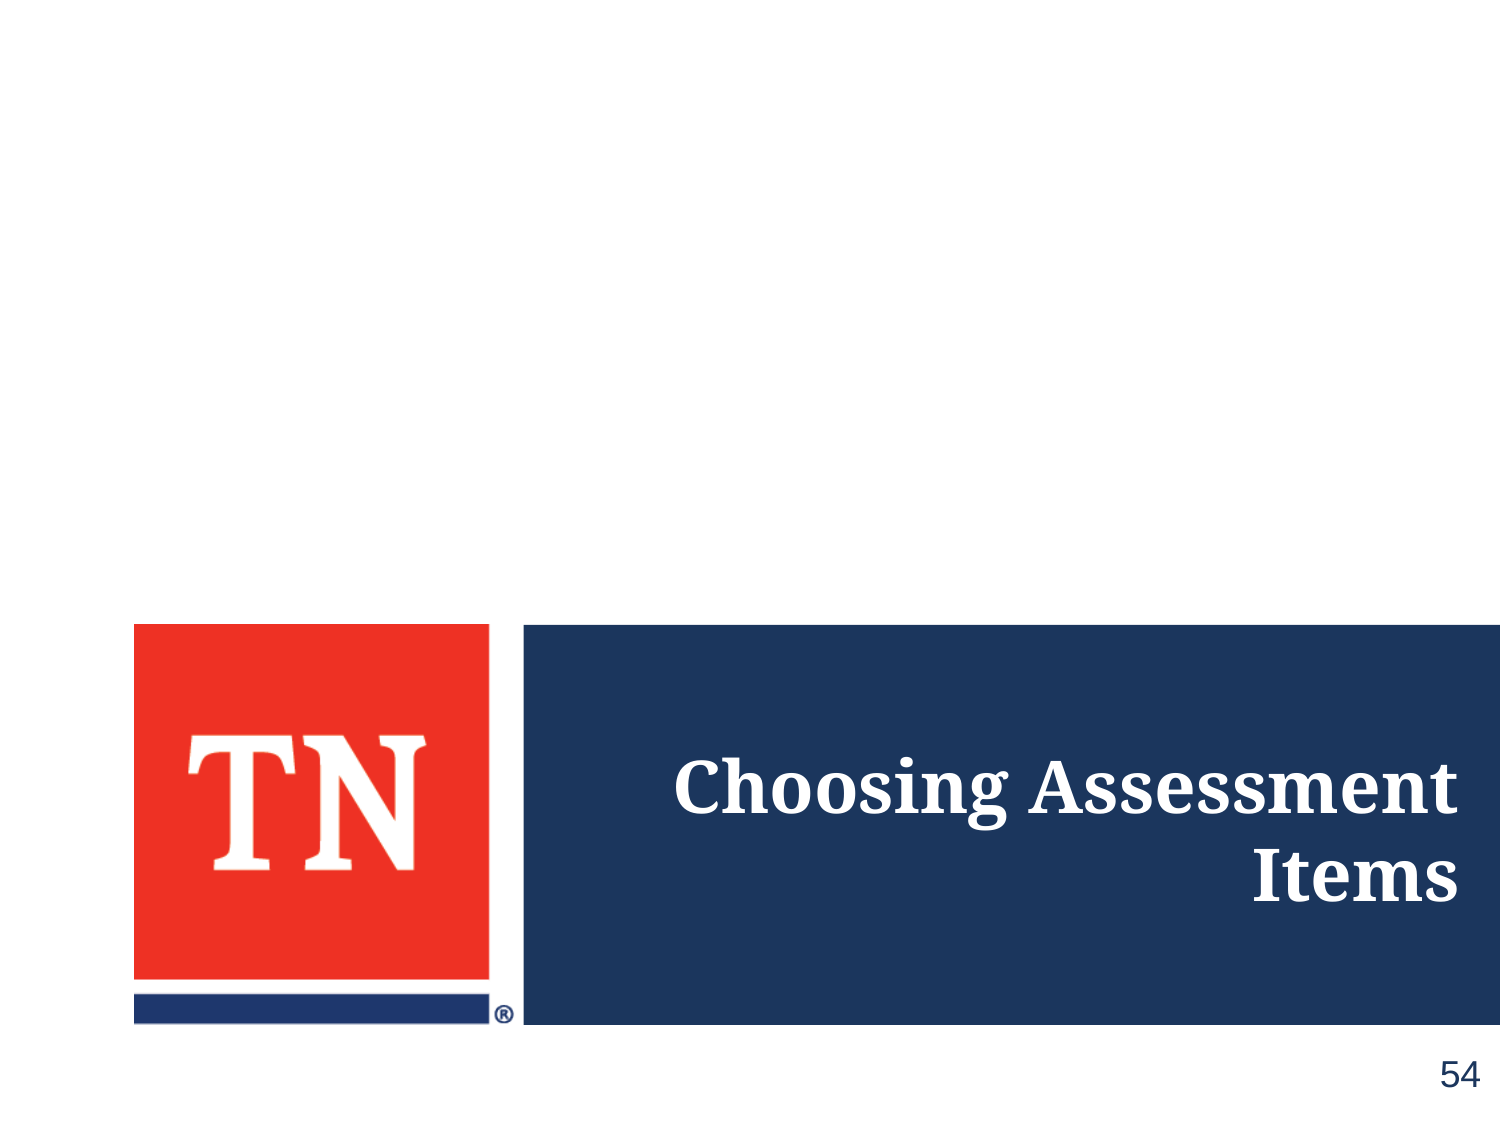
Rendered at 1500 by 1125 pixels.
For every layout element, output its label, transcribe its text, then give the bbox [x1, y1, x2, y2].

slide_number 54 [1425, 1042, 1500, 1103]
title Choosing Assessment Items [562, 662, 1475, 994]
picture [134, 624, 525, 1025]
